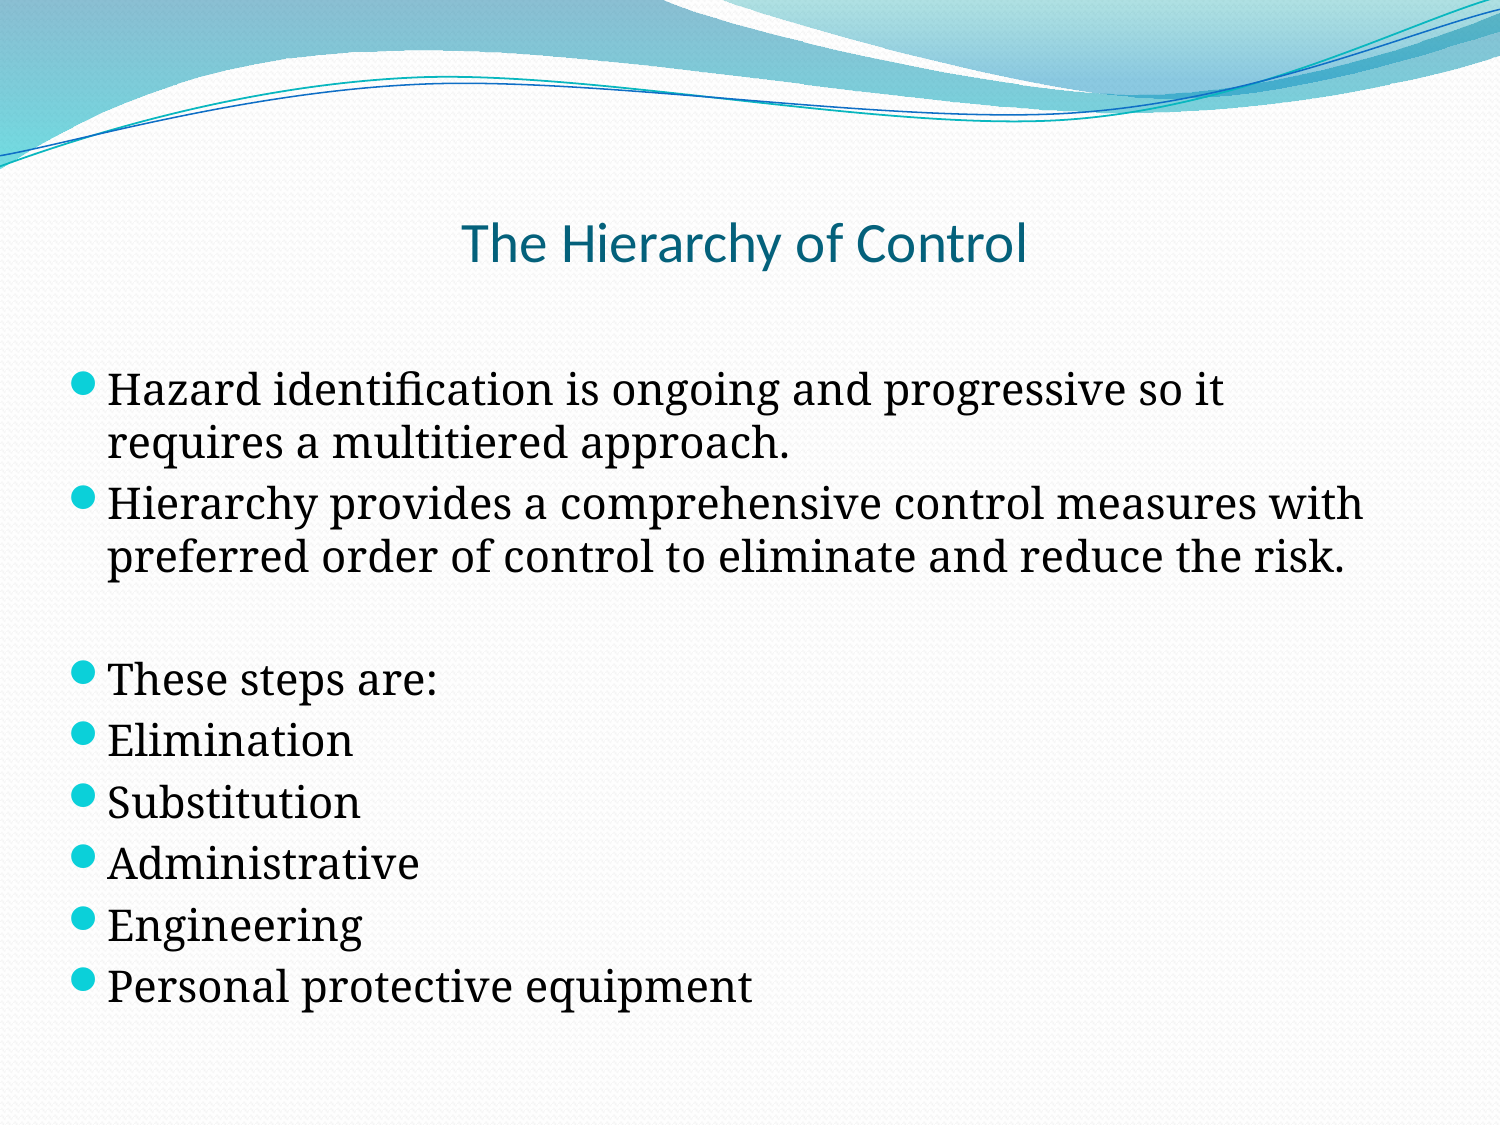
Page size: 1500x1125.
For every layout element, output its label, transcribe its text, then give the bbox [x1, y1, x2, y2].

list Hazard identification is ongoing and progressive so it requires a multitiered approach. Hierarchy provides a comprehensive control measures with preferred order of control to eliminate and reduce the risk. These steps are: Elimination Substitution Administrative Engineering Personal protective equipment [53, 231, 1404, 1024]
title The Hierarchy of Control [70, 128, 1421, 317]
